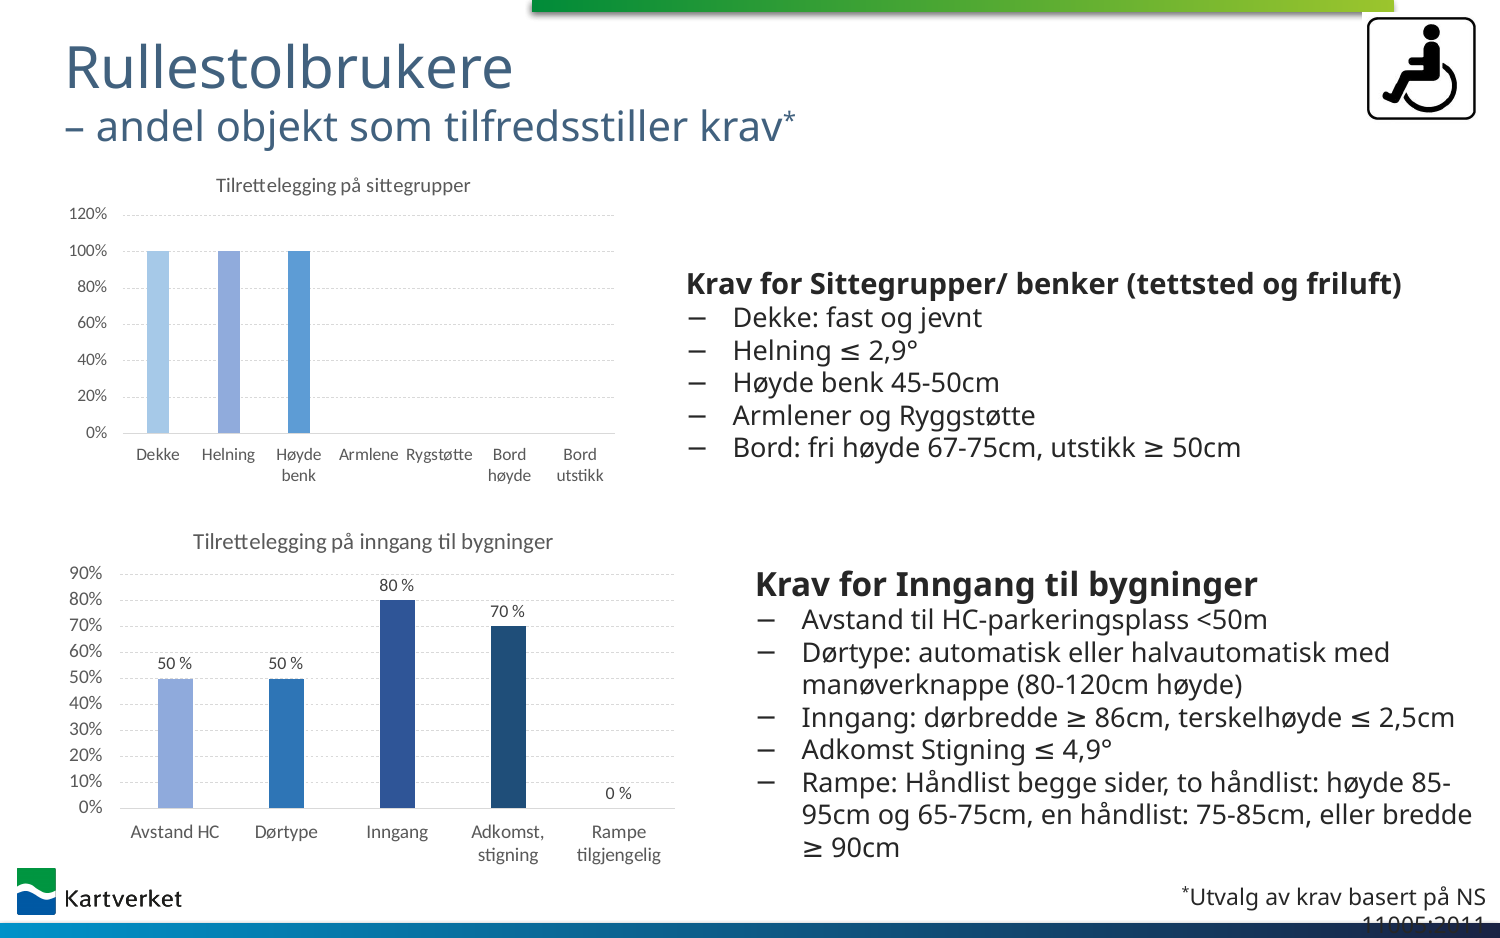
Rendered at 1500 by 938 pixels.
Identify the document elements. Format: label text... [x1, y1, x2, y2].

text_box Rullestolbrukere – andel objekt som tilfredsstiller krav* [49, 25, 1431, 158]
text_box Krav for Inngang til bygninger Avstand til HC-parkeringsplass <50m Dørtype: automatisk eller halvautomatisk med manøverknappe (80-120cm høyde) Inngang: dørbredde ≥ 86cm, terskelhøyde ≤ 2,5cm Adkomst Stigning ≤ 4,9° Rampe: Håndlist begge sider, to håndlist: høyde 85-95cm og 65-75cm, en håndlist: 75-85cm, eller bredde ≥ 90cm [740, 555, 1491, 870]
picture [1362, 12, 1481, 126]
picture [62, 166, 625, 492]
text_box Krav for Sittegrupper/ benker (tettsted og friluft) Dekke: fast og jevnt Helning ≤ 2,9° Høyde benk 45-50cm Armlener og Ryggstøtte Bord: fri høyde 67-75cm, utstikk ≥ 50cm [670, 258, 1418, 471]
picture [62, 520, 685, 874]
text_box *Utvalg av krav basert på NS 11005:2011 [1068, 873, 1500, 938]
